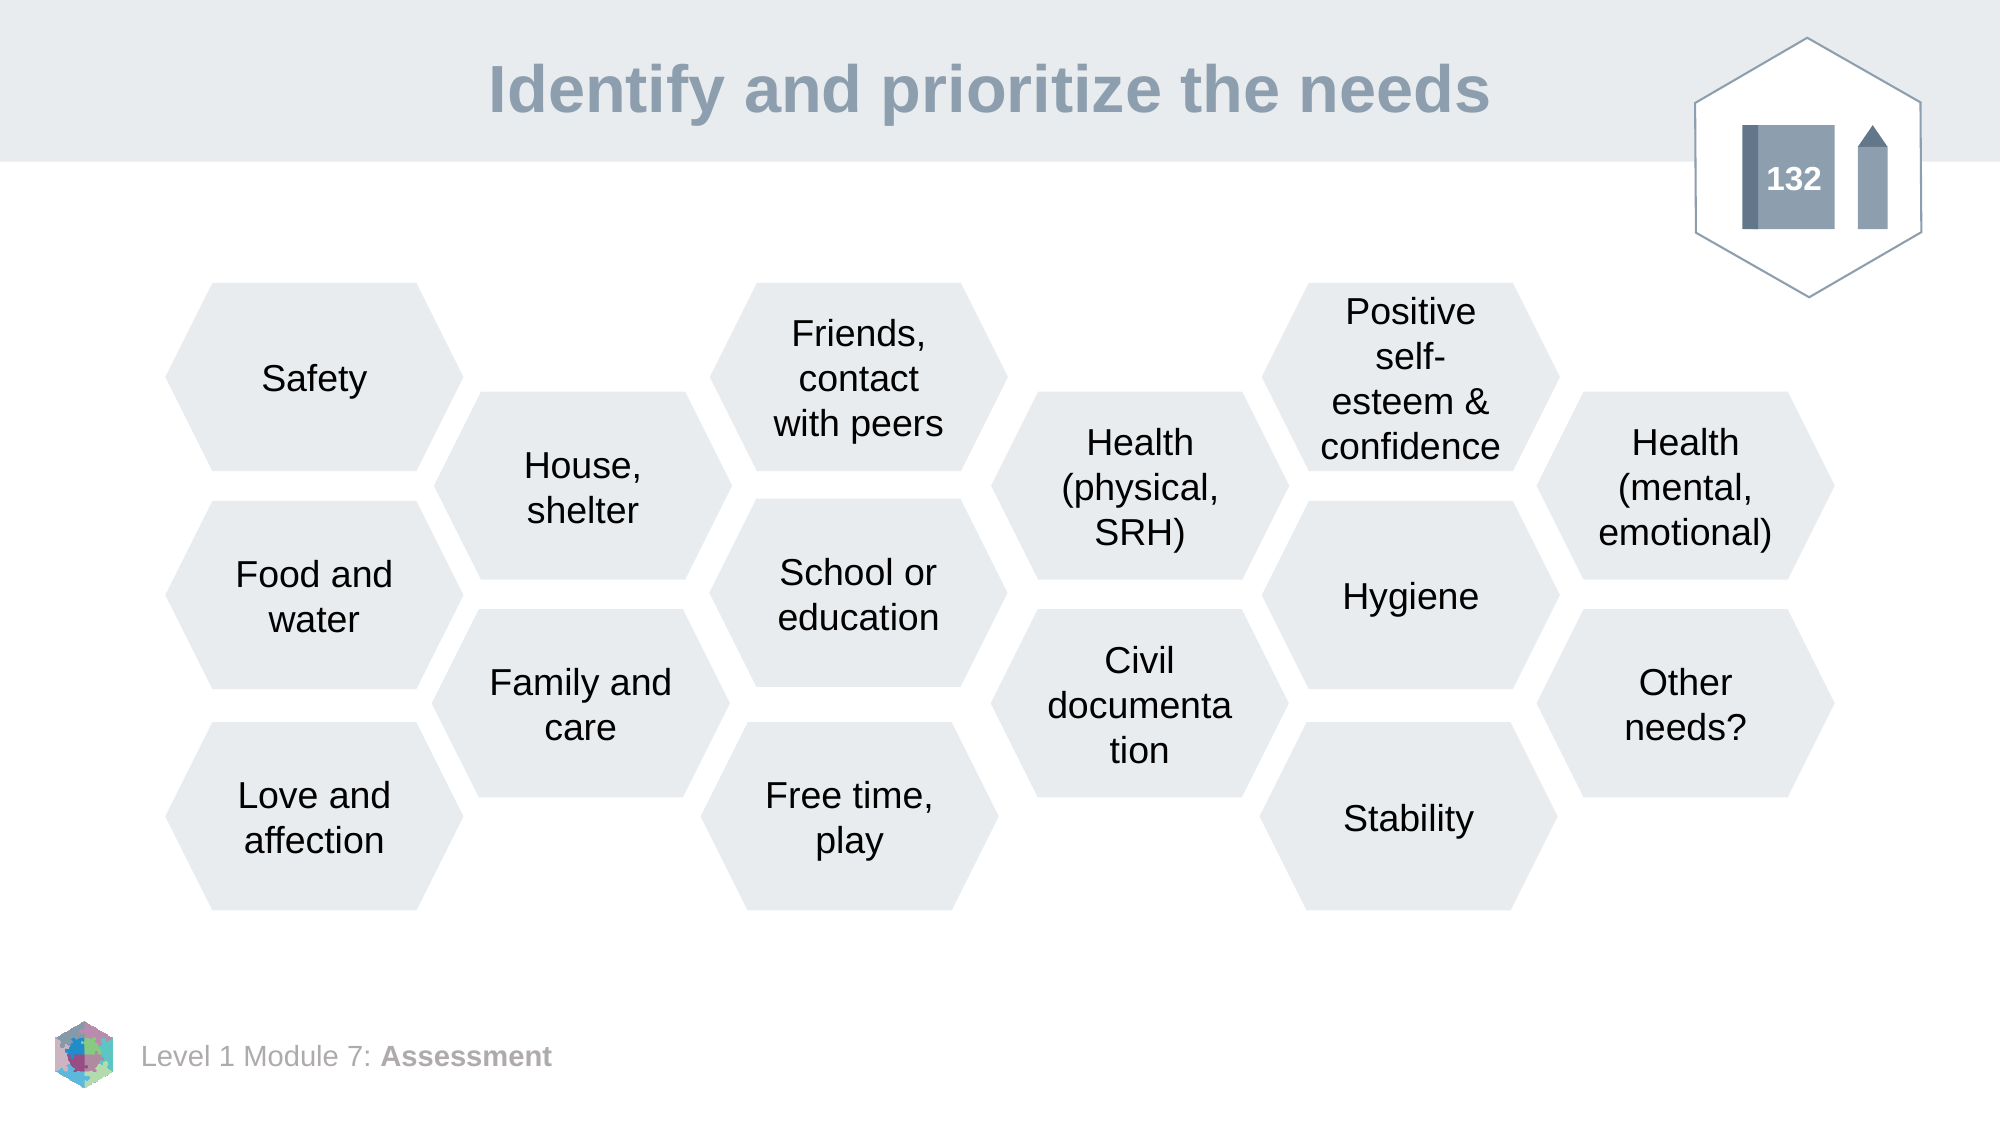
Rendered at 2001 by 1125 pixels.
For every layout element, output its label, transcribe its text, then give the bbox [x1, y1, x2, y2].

text_box Food and water [164, 499, 465, 691]
text_box School or education [708, 497, 1009, 688]
text_box Stability [1258, 721, 1559, 912]
text_box Other needs? [1535, 608, 1836, 799]
text_box Free time, play [699, 721, 1000, 912]
text_box House, shelter [432, 390, 734, 581]
text_box Hygiene [1260, 499, 1562, 691]
text_box Civil documentation [989, 608, 1290, 799]
text_box Family and care [430, 608, 732, 799]
text_box Health (mental, emotional) [1535, 390, 1836, 581]
text_box Positive self-esteem & confidence [1260, 281, 1562, 473]
title Identify and prioritize the needs [137, 19, 1863, 163]
text_box Love and affection [164, 721, 465, 912]
text_box Health (physical, SRH) [989, 390, 1291, 581]
text_box Friends, contact with peers [708, 281, 1010, 473]
picture [55, 1021, 113, 1088]
text_box Safety [164, 281, 465, 473]
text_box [1677, 55, 1939, 280]
